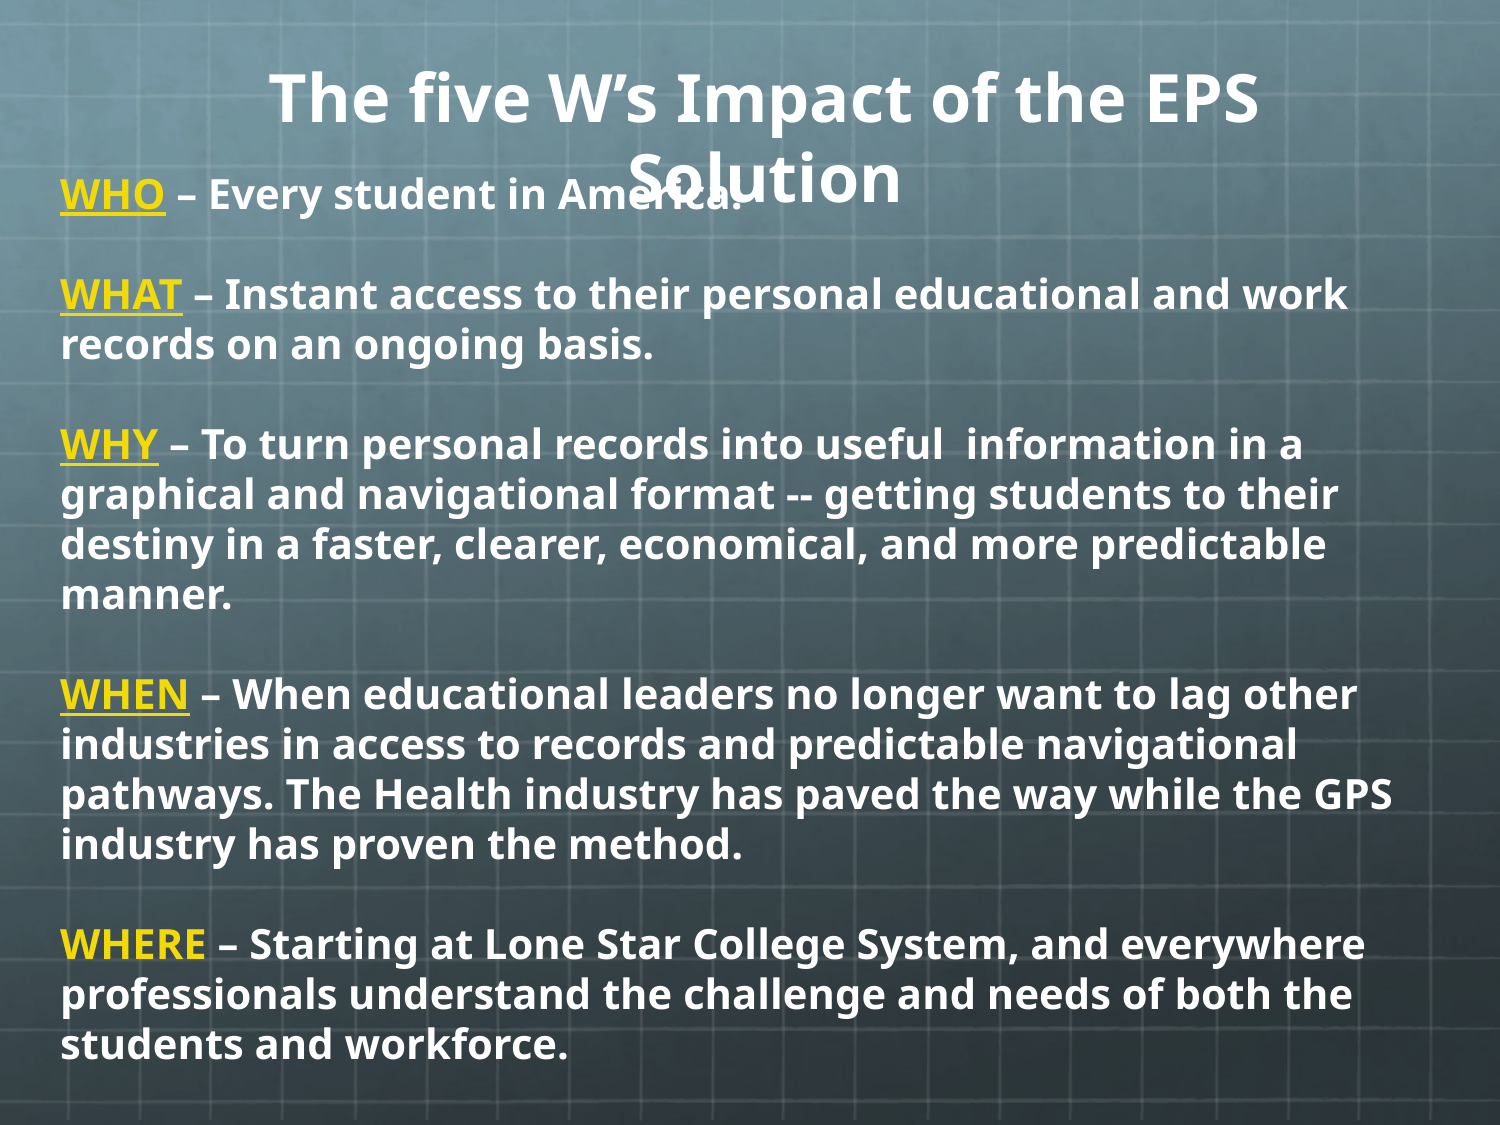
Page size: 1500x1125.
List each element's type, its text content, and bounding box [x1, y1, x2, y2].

picture [0, 0, 1500, 1125]
text_box The five W’s Impact of the EPS Solution [143, 23, 1387, 249]
title WHO – Every student in America! WHAT – Instant access to their personal educational and work records on an ongoing basis. WHY – To turn personal records into useful information in a graphical and navigational format -- getting students to their destiny in a faster, clearer, economical, and more predictable manner. WHEN – When educational leaders no longer want to lag other industries in access to records and predictable navigational pathways. The Health industry has paved the way while the GPS industry has proven the method. WHERE – Starting at Lone Star College System, and everywhere professionals understand the challenge and needs of both the students and workforce. [45, 557, 1456, 829]
